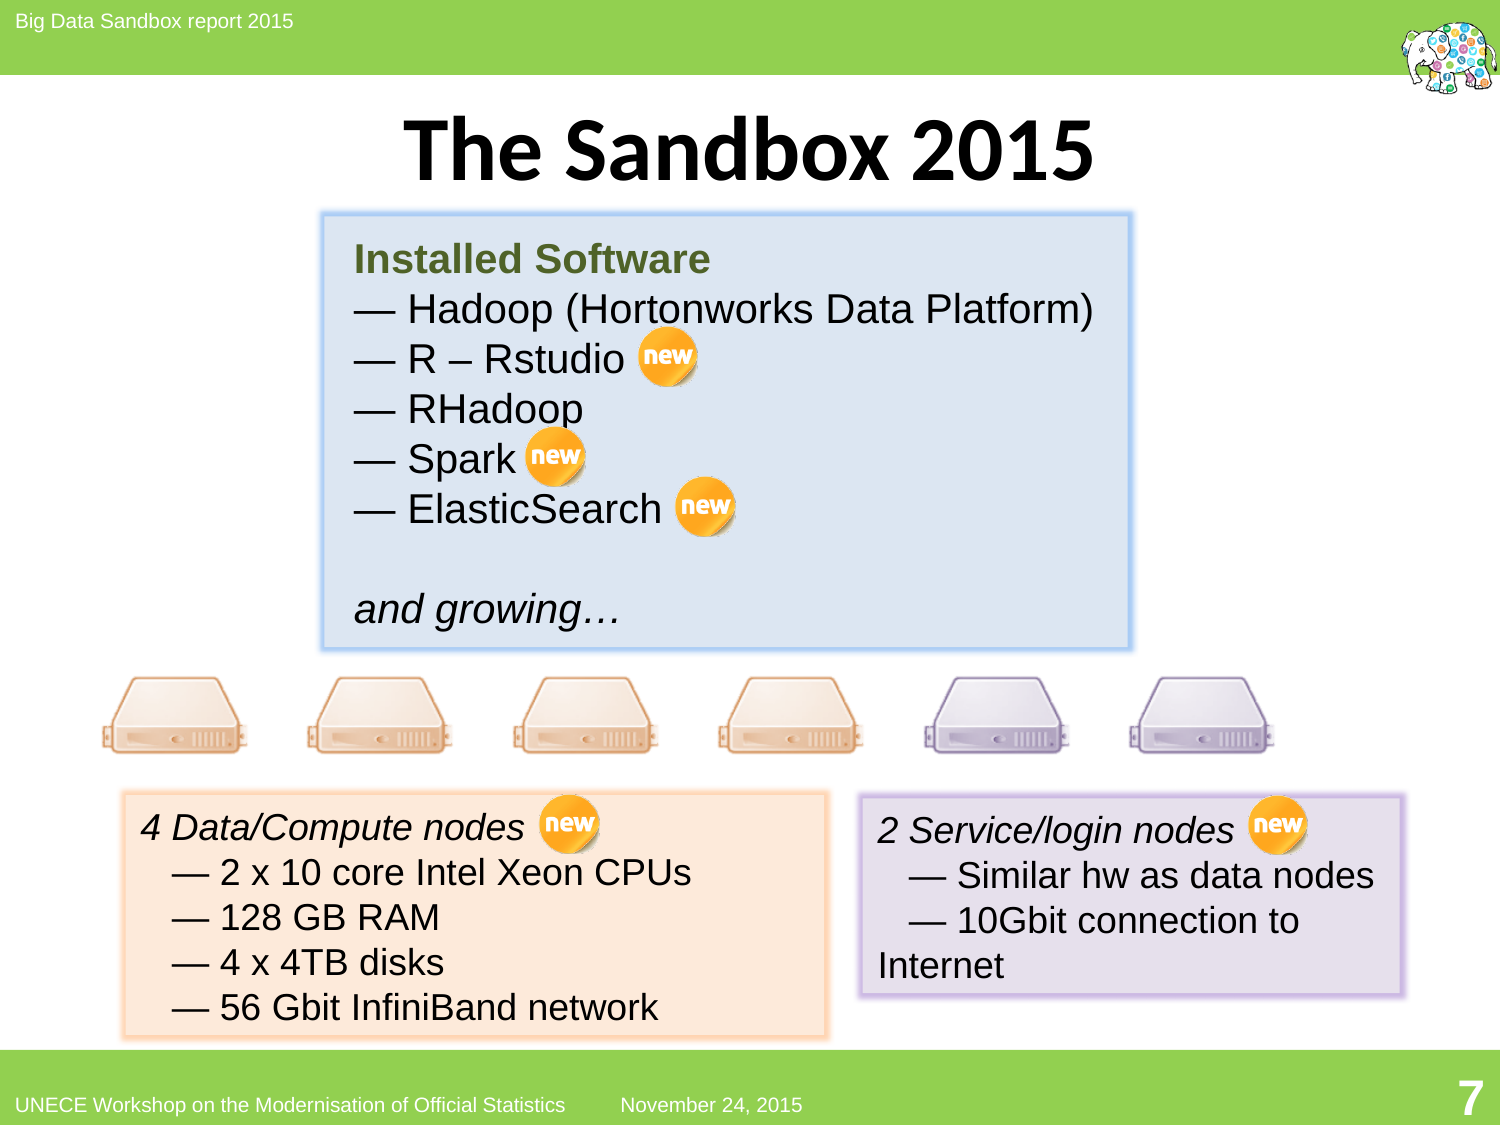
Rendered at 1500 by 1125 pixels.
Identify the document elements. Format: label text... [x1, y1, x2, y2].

slide_number 7 [1388, 1058, 1500, 1125]
picture [636, 324, 701, 389]
text_box 4 Data/Compute nodes — 2 x 10 core Intel Xeon CPUs — 128 GB RAM — 4 x 4TB disks — 56 Gbit InfiniBand network [125, 813, 825, 1035]
text_box Installed Software — Hadoop (Hortonworks Data Platform) — R – Rstudio — RHadoop — Spark — ElasticSearch and growing… [324, 216, 1128, 648]
picture [1388, 15, 1500, 96]
picture [523, 424, 588, 489]
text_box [100, 653, 1279, 804]
text_box 2 Service/login nodes — Similar hw as data nodes — 10Gbit connection to Internet [862, 798, 1400, 994]
picture [1245, 792, 1310, 857]
title The Sandbox 2015 [75, 50, 1426, 238]
picture [673, 474, 738, 539]
picture [537, 791, 602, 856]
